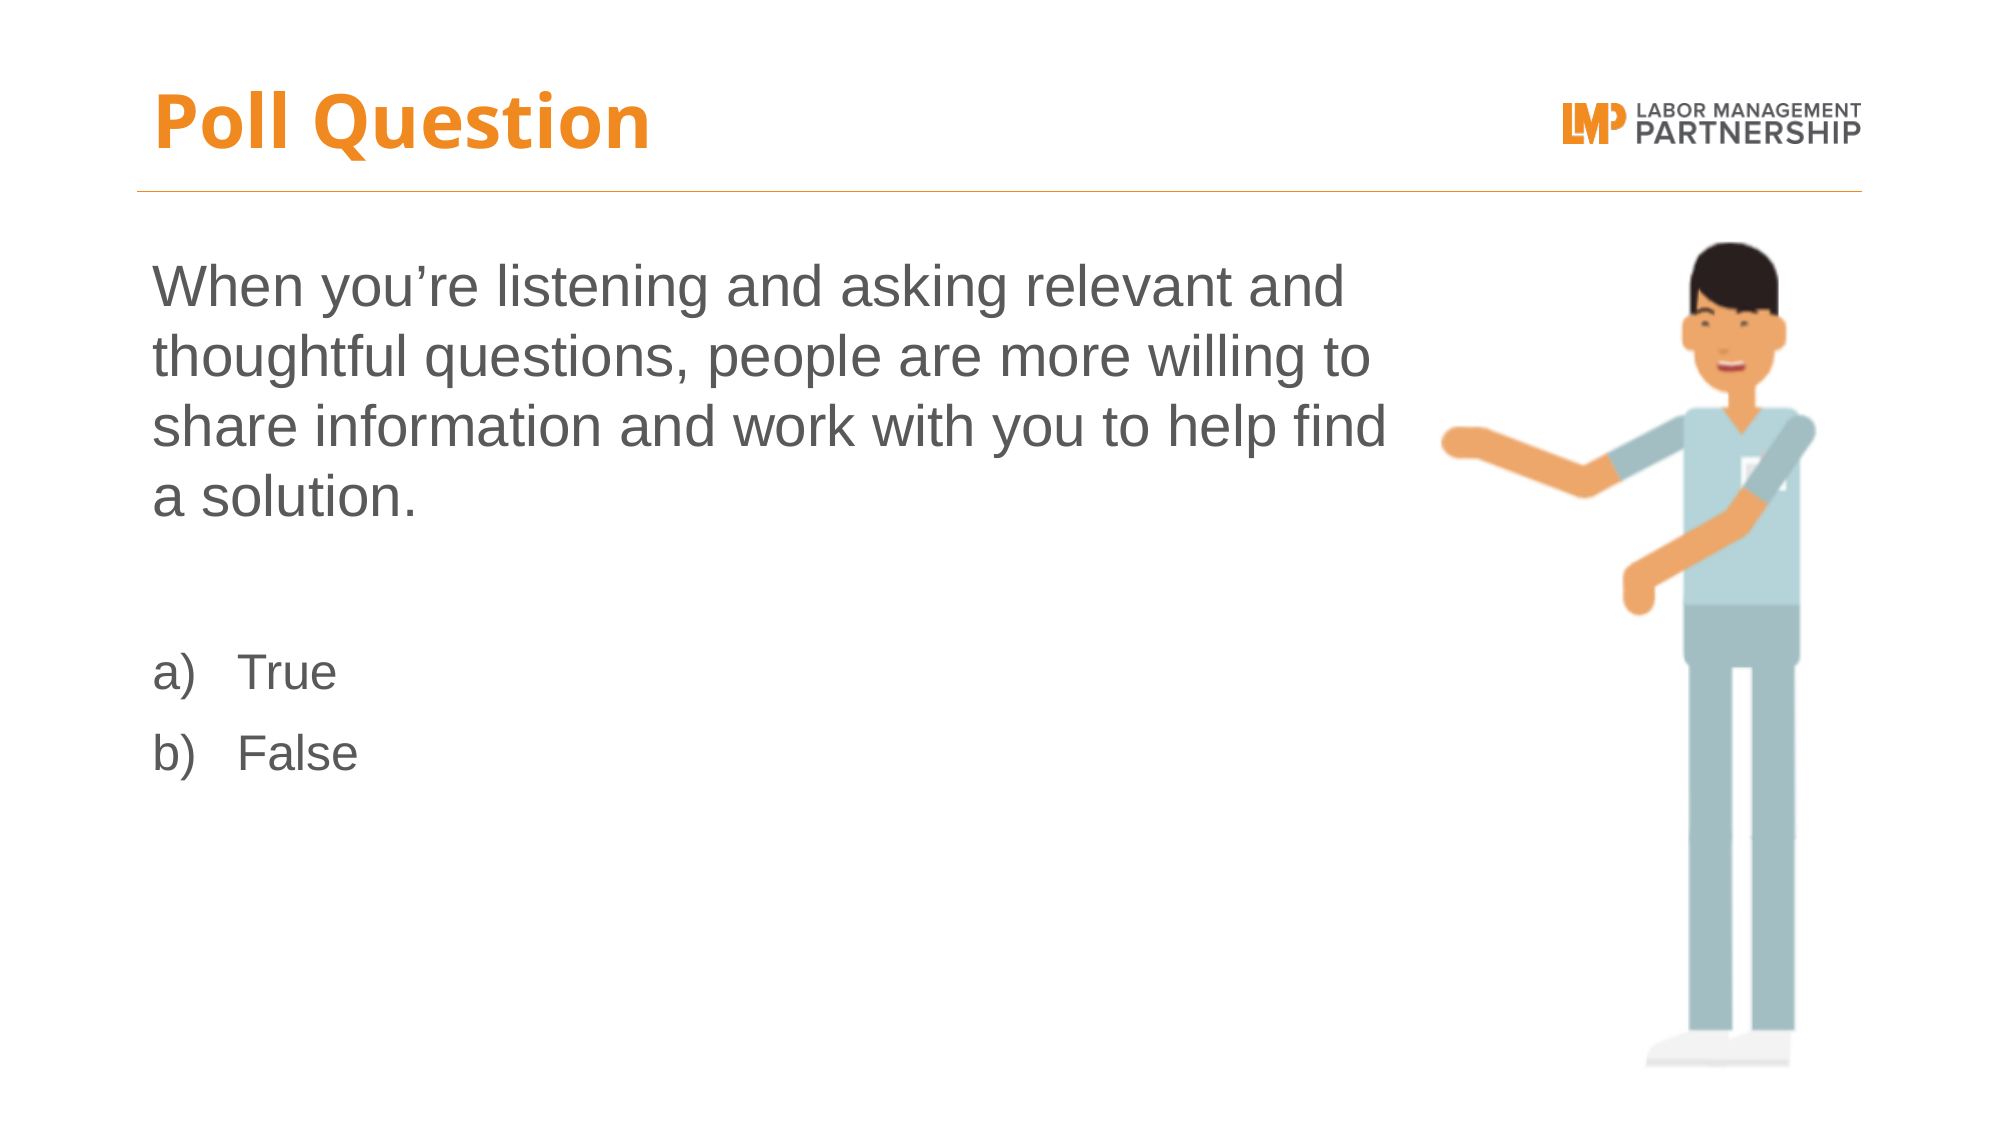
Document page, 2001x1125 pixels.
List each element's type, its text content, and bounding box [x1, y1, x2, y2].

picture [1409, 199, 1930, 1093]
title Poll Question [137, 59, 1529, 188]
picture [1562, 103, 1863, 144]
list When you’re listening and asking relevant and thoughtful questions, people are more willing to share information and work with you to help find a solution. True False [137, 240, 1409, 1014]
